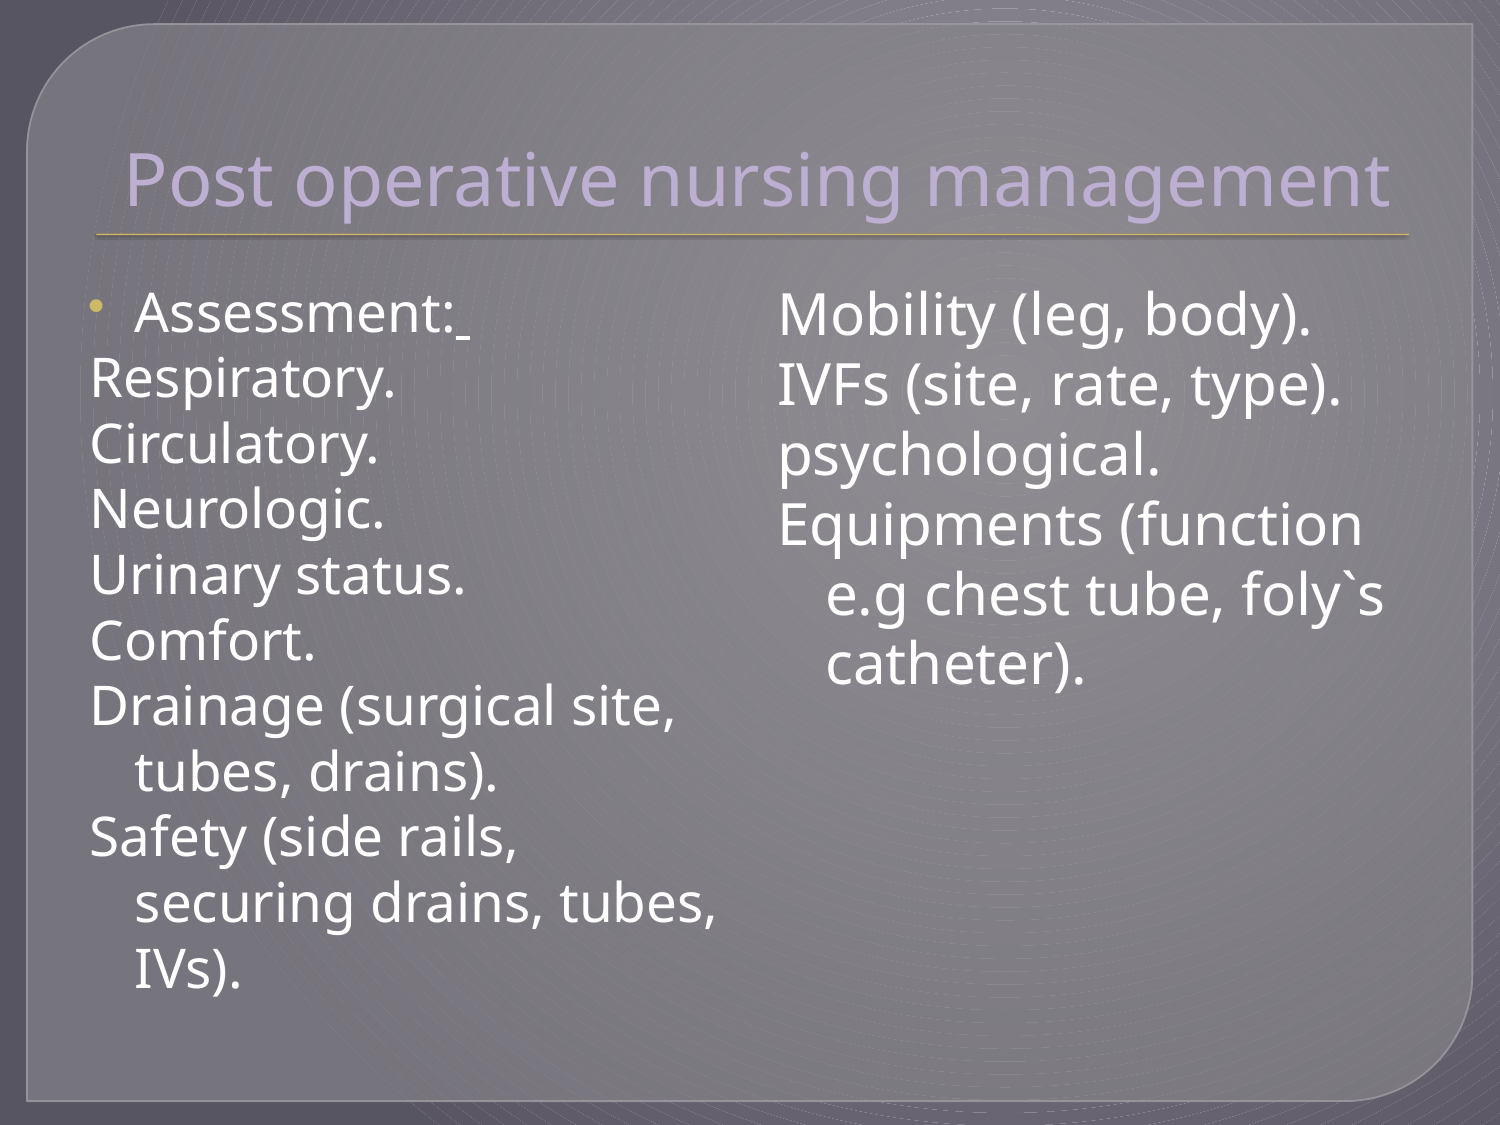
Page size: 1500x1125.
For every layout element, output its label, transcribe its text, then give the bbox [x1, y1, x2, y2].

list Assessment: Respiratory. Circulatory. Neurologic. Urinary status. Comfort. Drainage (surgical site, tubes, drains). Safety (side rails, securing drains, tubes, IVs). [75, 270, 738, 1013]
list Mobility (leg, body). IVFs (site, rate, type). psychological. Equipments (function e.g chest tube, foly`s catheter). [762, 270, 1425, 1013]
title Post operative nursing management [75, 41, 1425, 230]
